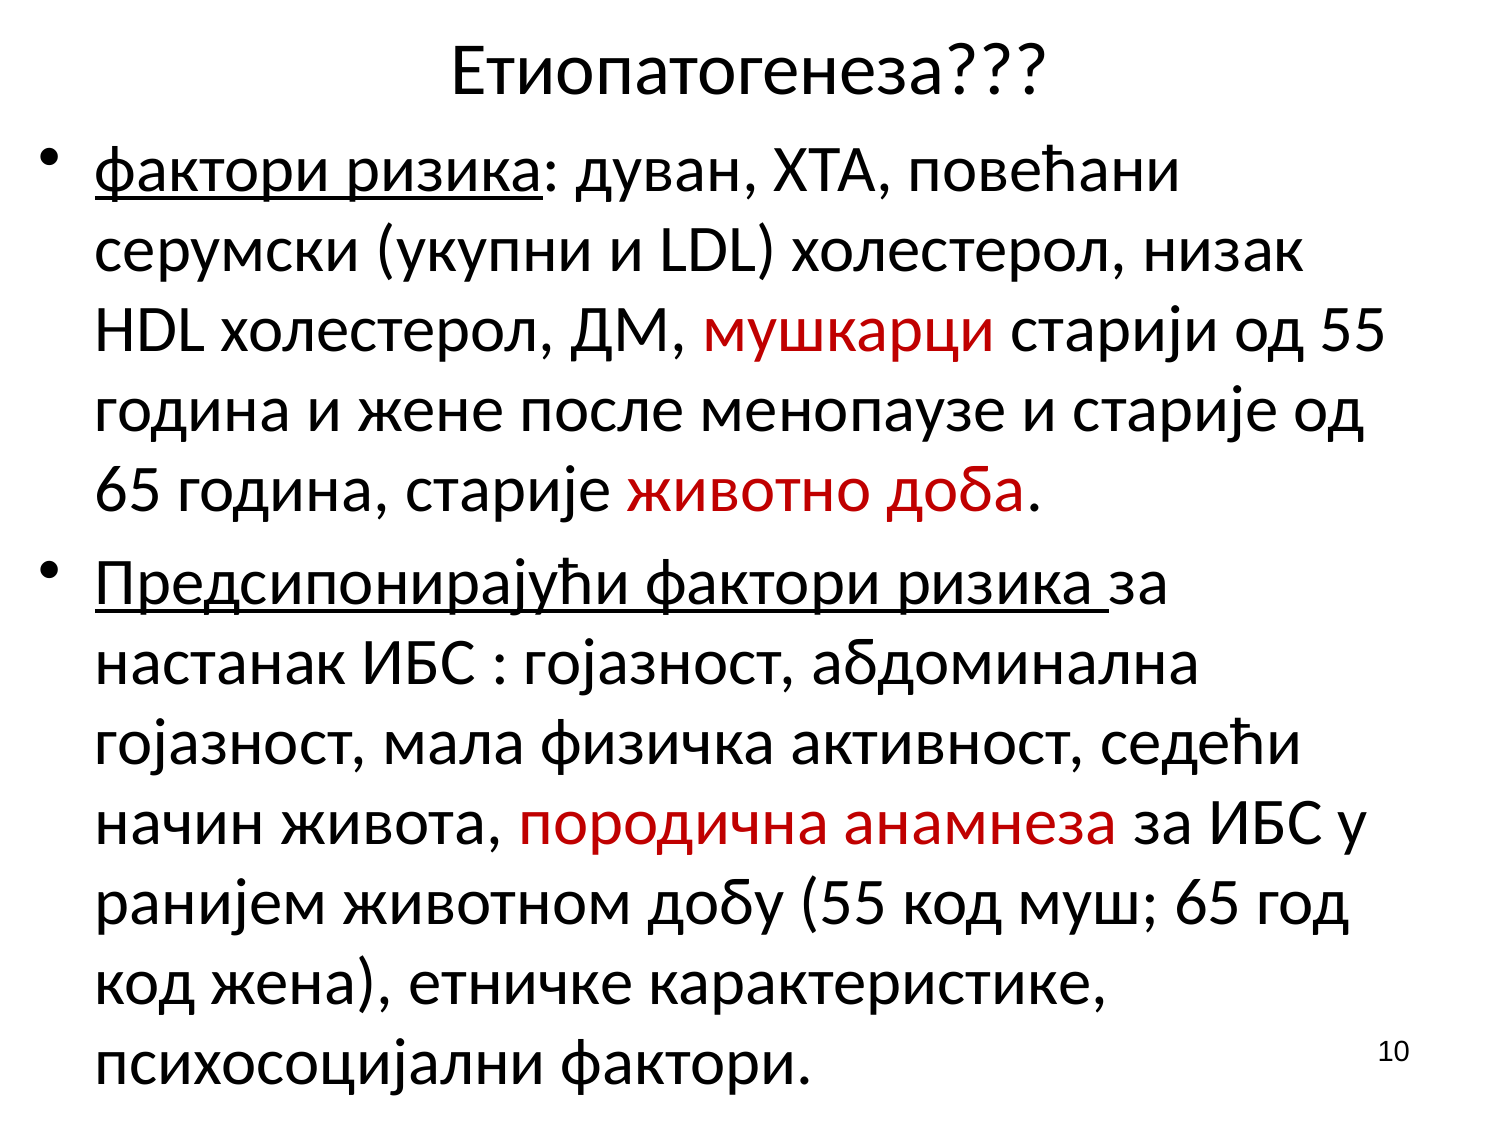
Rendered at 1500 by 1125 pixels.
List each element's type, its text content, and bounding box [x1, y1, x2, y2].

slide_number 10 [1074, 1024, 1425, 1103]
list фактори ризика: дуван, ХТА, повећани серумски (укупни и LDL) холестерол, низак HDL холестерол, ДМ, мушкарци старији од 55 година и жене после менопаузе и старије од 65 година, старије животно доба. Предсипонирајући фактори ризика за настанак ИБС : гојазност, абдоминална гојазност, мала физичка активност, седећи начин живота, породична анамнеза за ИБС у ранијем животном добу (55 код муш; 65 год код жена), етничке карактеристике, психосоцијални фактори. [23, 117, 1425, 1005]
title Етиопатогенеза??? [41, 45, 1459, 118]
